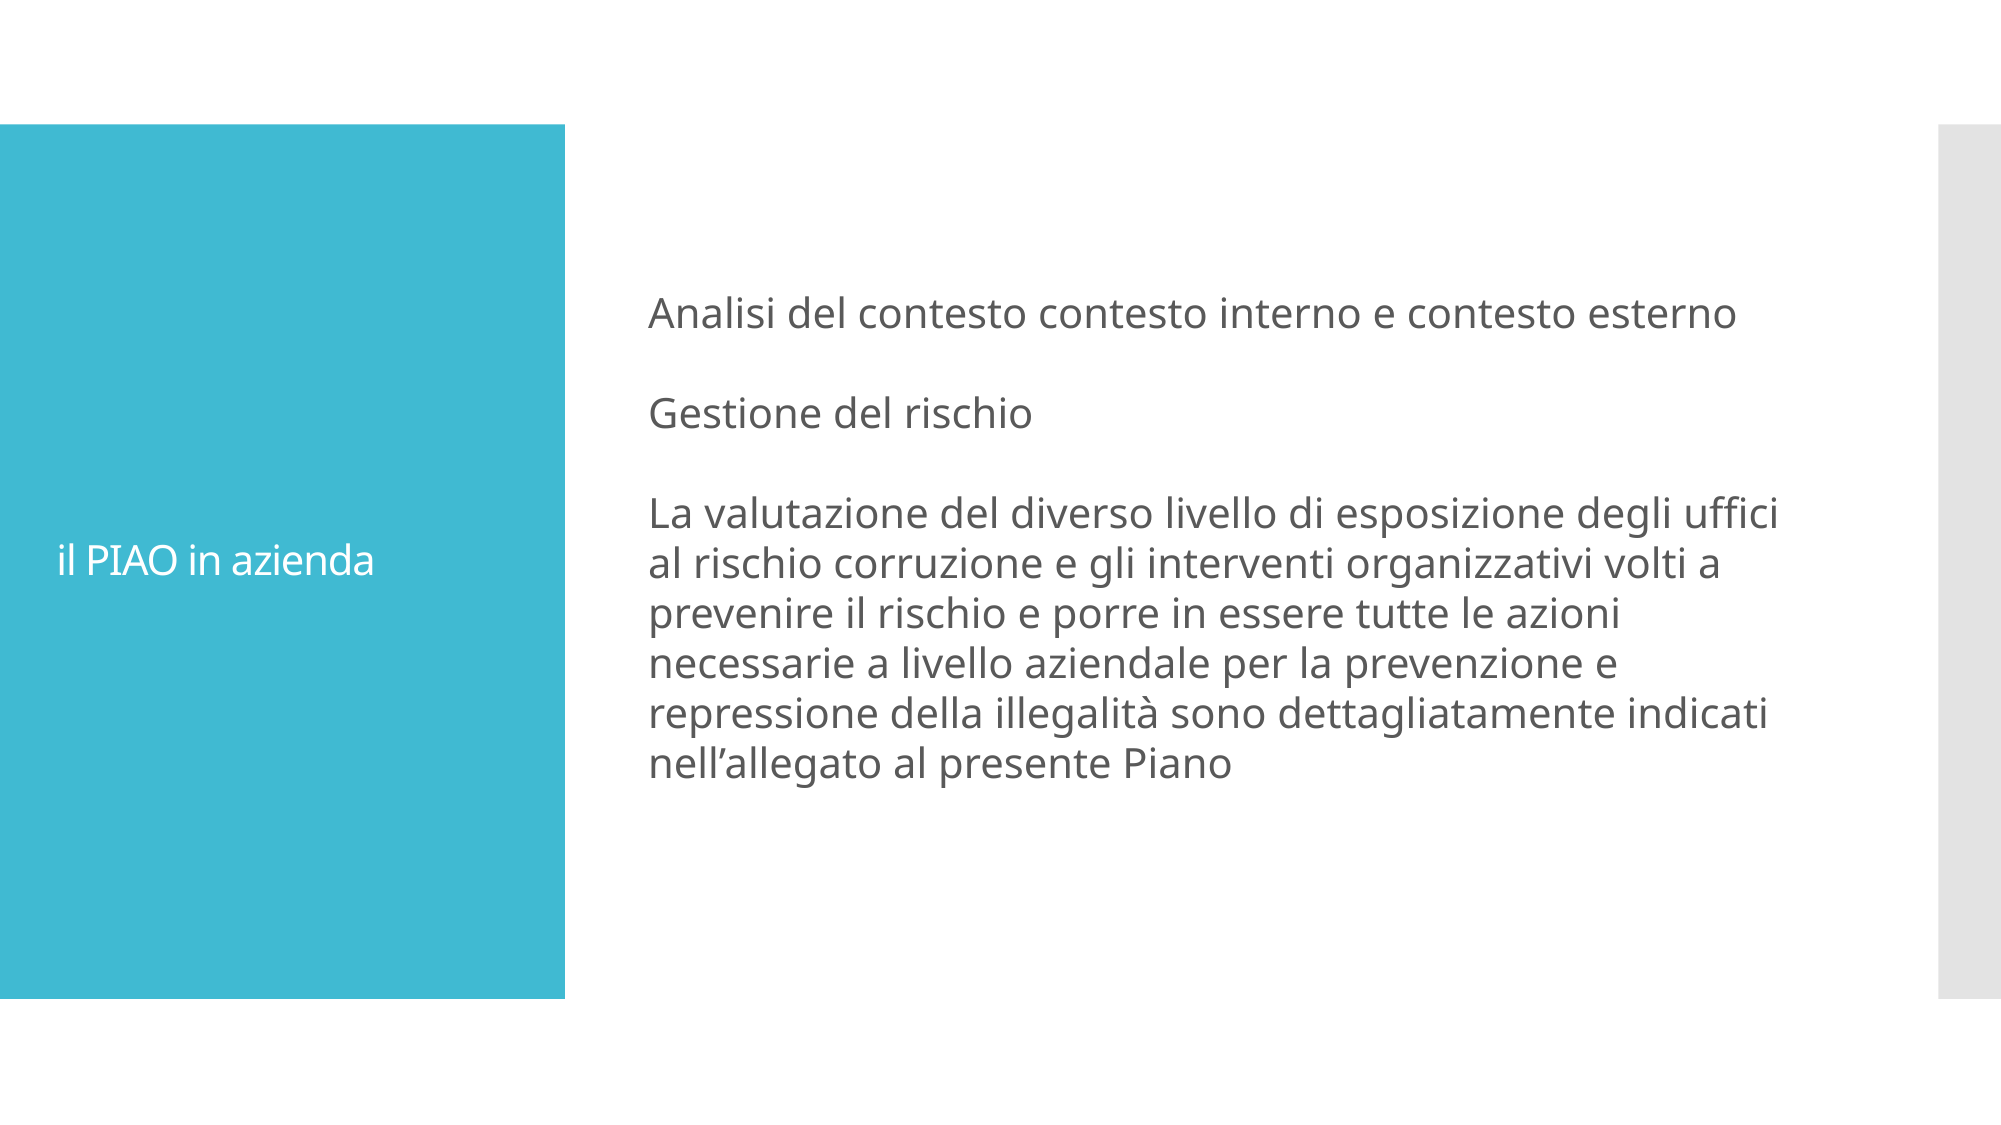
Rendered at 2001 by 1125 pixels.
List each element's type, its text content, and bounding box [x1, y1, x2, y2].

list Analisi del contesto contesto interno e contesto esterno Gestione del rischio La valutazione del diverso livello di esposizione degli uffici al rischio corruzione e gli interventi organizzativi volti a prevenire il rischio e porre in essere tutte le azioni necessarie a livello aziendale per la prevenzione e repressione della illegalità sono dettagliatamente indicati nell’allegato al presente Piano [632, 141, 1834, 982]
title il PIAO in azienda [41, 184, 525, 939]
